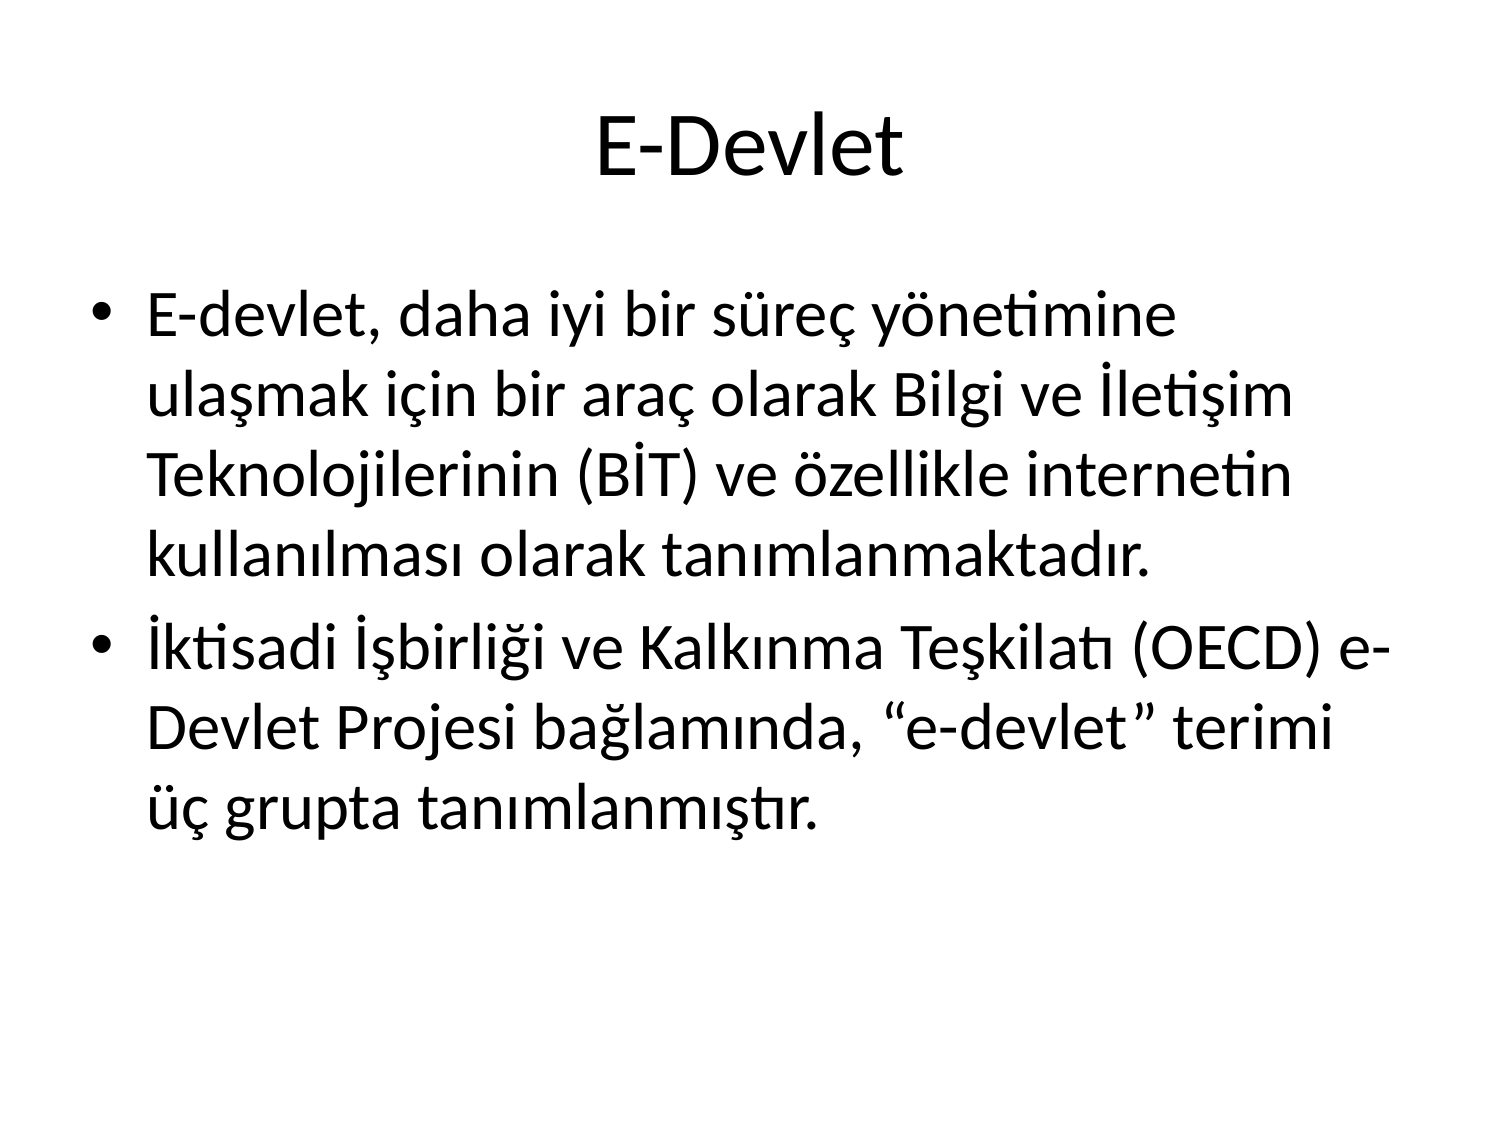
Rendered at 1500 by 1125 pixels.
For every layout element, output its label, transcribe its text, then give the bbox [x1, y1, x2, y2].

title E-Devlet [75, 45, 1425, 233]
list E-devlet, daha iyi bir süreç yönetimine ulaşmak için bir araç olarak Bilgi ve İletişim Teknolojilerinin (BİT) ve özellikle internetin kullanılması olarak tanımlanmaktadır. İktisadi İşbirliği ve Kalkınma Teşkilatı (OECD) e-Devlet Projesi bağlamında, “e-devlet” terimi üç grupta tanımlanmıştır. [75, 262, 1425, 1005]
